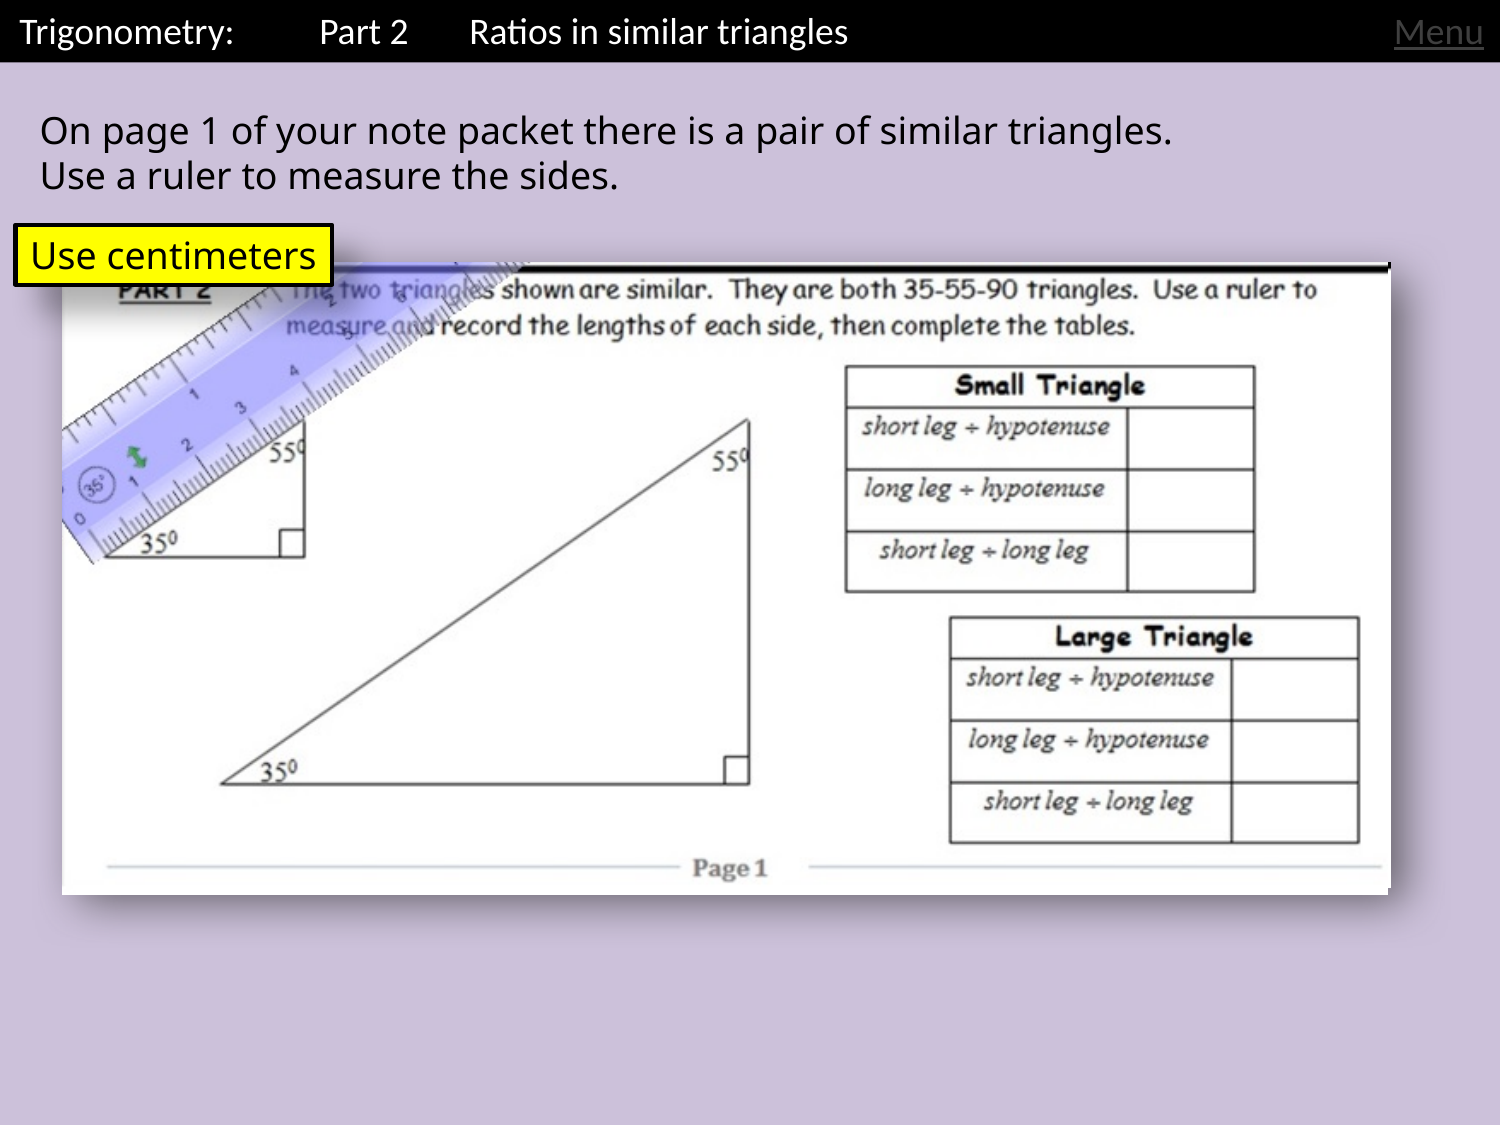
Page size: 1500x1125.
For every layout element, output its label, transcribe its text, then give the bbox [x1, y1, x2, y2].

text_box Menu [1379, 0, 1500, 60]
picture [62, 262, 1391, 896]
text_box On page 1 of your note packet there is a pair of similar triangles. Use a ruler to measure the sides. [24, 99, 1463, 205]
text_box Use centimeters [15, 224, 332, 285]
text_box [0, 0, 4, 64]
text_box [935, 0, 1500, 64]
text_box Trigonometry: Part 2 Ratios in similar triangles [4, 0, 935, 105]
